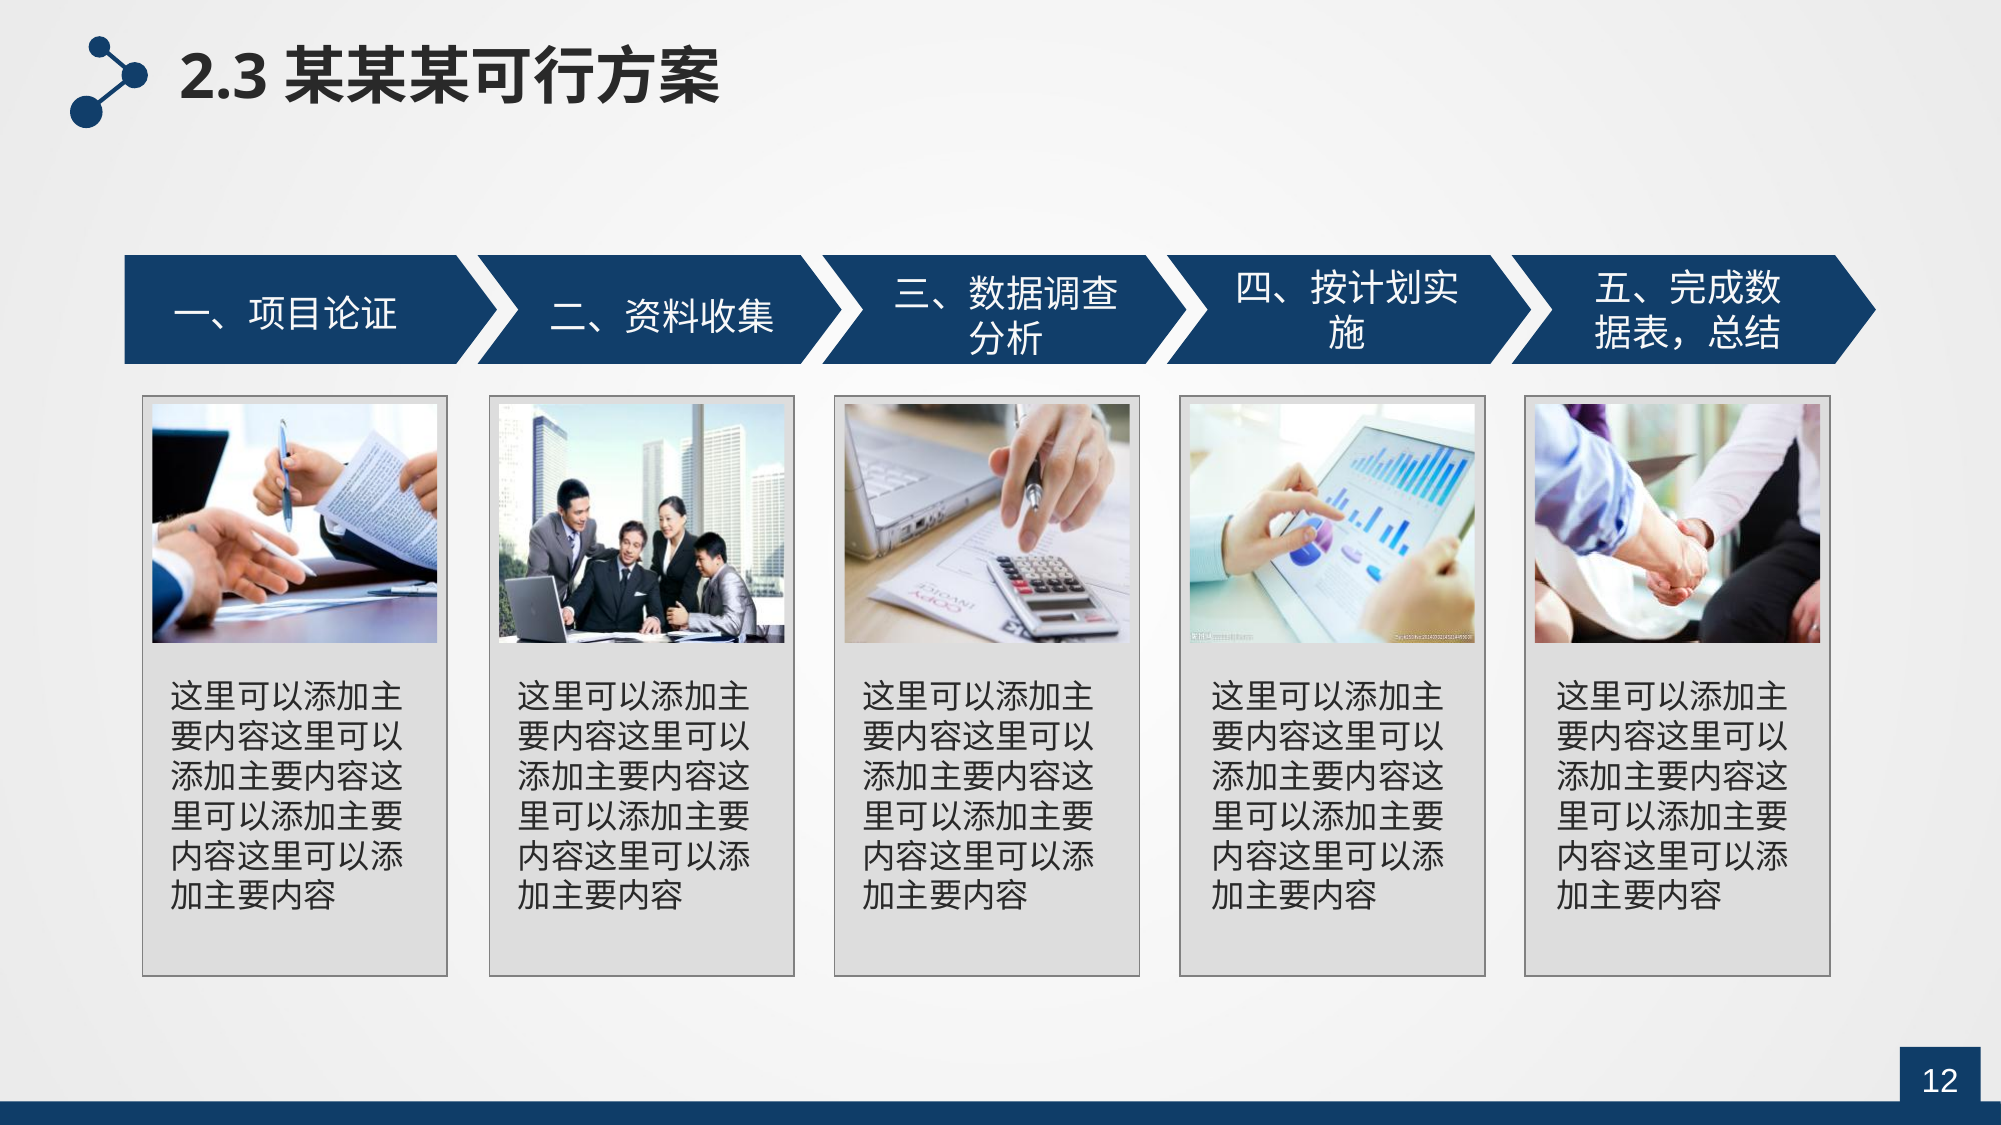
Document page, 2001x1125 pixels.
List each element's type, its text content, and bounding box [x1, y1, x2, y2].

text_box [1511, 255, 1876, 364]
text_box [1534, 404, 1821, 643]
text_box 这里可以添加主要内容这里可以添加主要内容这里可以添加主要内容这里可以添加主要内容 [847, 667, 1119, 922]
text_box 五、完成数据表，总结 [1563, 256, 1814, 361]
text_box [822, 255, 1187, 364]
text_box [1524, 395, 1830, 977]
text_box 这里可以添加主要内容这里可以添加主要内容这里可以添加主要内容这里可以添加主要内容 [503, 667, 774, 922]
text_box 二、资料收集 [530, 285, 795, 346]
text_box [1166, 255, 1532, 364]
text_box 这里可以添加主要内容这里可以添加主要内容这里可以添加主要内容这里可以添加主要内容 [1541, 667, 1813, 922]
text_box 三、数据调查分析 [872, 262, 1140, 368]
text_box 一、项目论证 [158, 282, 414, 342]
text_box 2.3某某某可行方案 [164, 28, 736, 119]
text_box [70, 36, 148, 129]
text_box [124, 255, 498, 364]
text_box [142, 395, 448, 977]
text_box [1179, 395, 1485, 977]
text_box [477, 255, 842, 364]
text_box [844, 404, 1130, 643]
text_box 这里可以添加主要内容这里可以添加主要内容这里可以添加主要内容这里可以添加主要内容 [155, 667, 427, 922]
text_box 这里可以添加主要内容这里可以添加主要内容这里可以添加主要内容这里可以添加主要内容 [1197, 667, 1468, 922]
text_box 四、按计划实施 [1210, 256, 1485, 361]
text_box [499, 404, 785, 643]
text_box [152, 404, 438, 643]
text_box [124, 290, 1855, 894]
text_box [489, 395, 795, 977]
text_box [1189, 404, 1475, 643]
text_box [834, 395, 1140, 977]
picture [0, 0, 2001, 1101]
